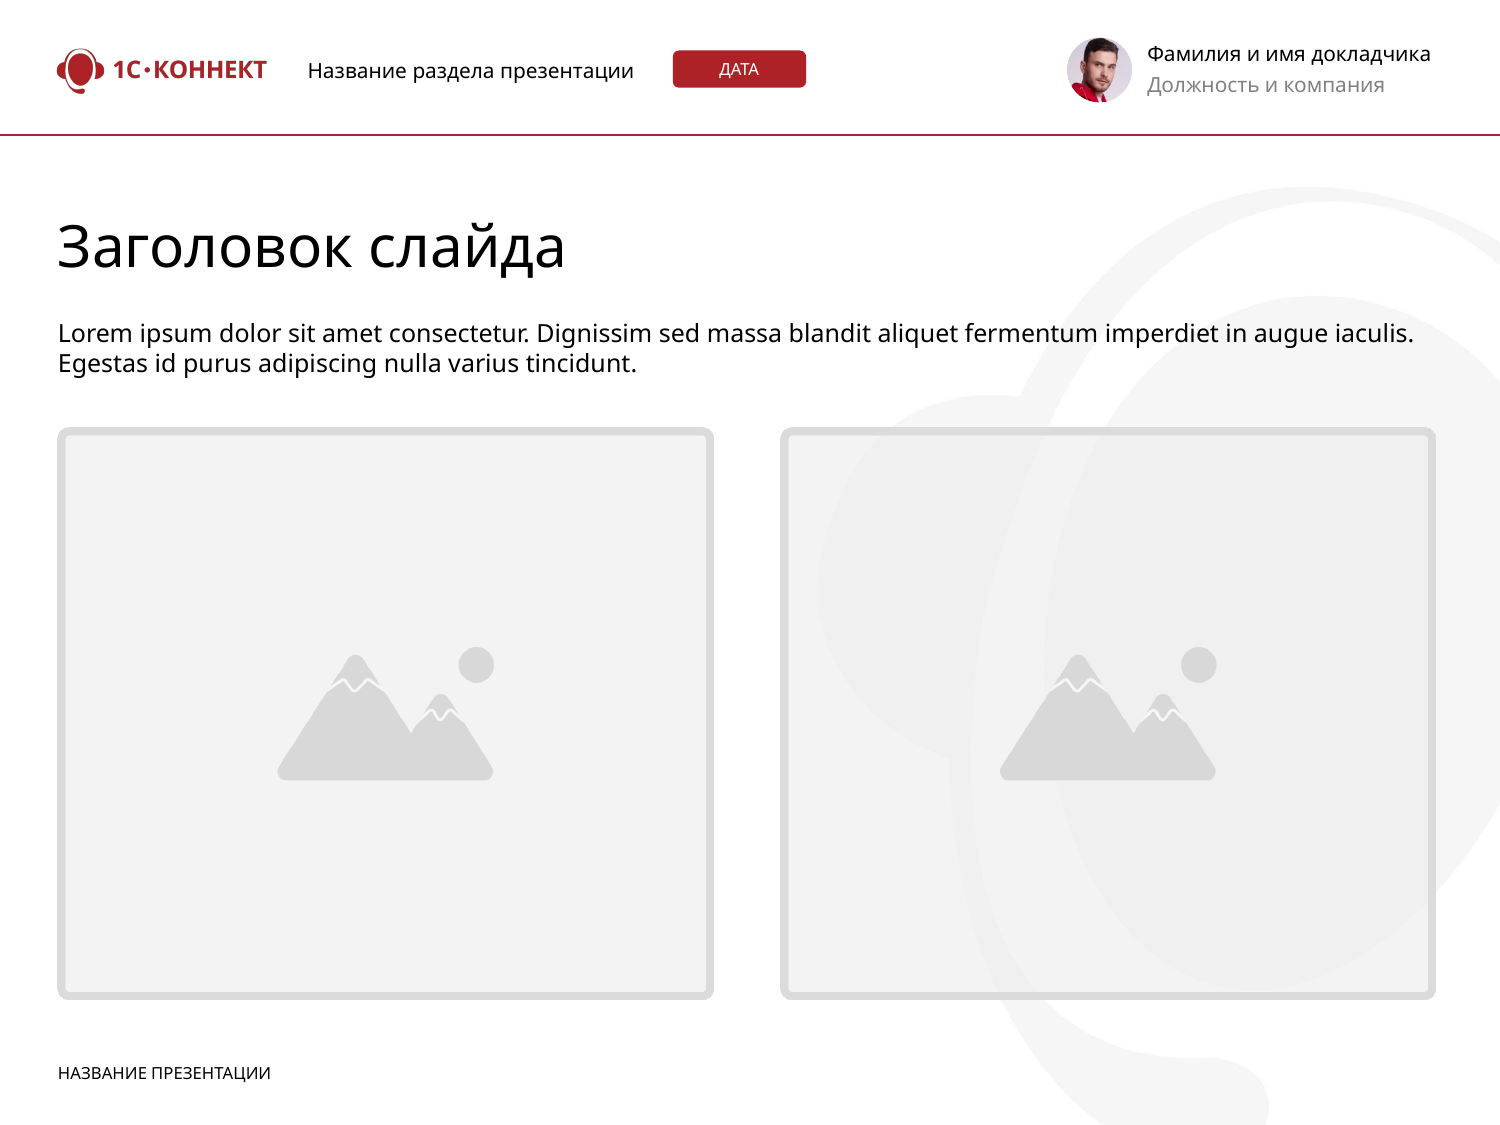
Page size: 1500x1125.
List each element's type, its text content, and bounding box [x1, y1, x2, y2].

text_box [1066, 37, 1437, 103]
picture [0, 0, 1500, 134]
text_box Заголовок слайда [57, 209, 589, 280]
picture [0, 136, 1500, 1125]
text_box Название раздела презентации [307, 57, 642, 83]
text_box Lorem ipsum dolor sit amet consectetur. Dignissim sed massa blandit aliquet fermentum imperdiet in augue iaculis. Egestas id purus adipiscing nulla varius tincidunt. [57, 317, 1436, 403]
footer НАЗВАНИЕ ПРЕЗЕНТАЦИИ [57, 1042, 733, 1103]
text_box ДАТА [672, 50, 807, 88]
